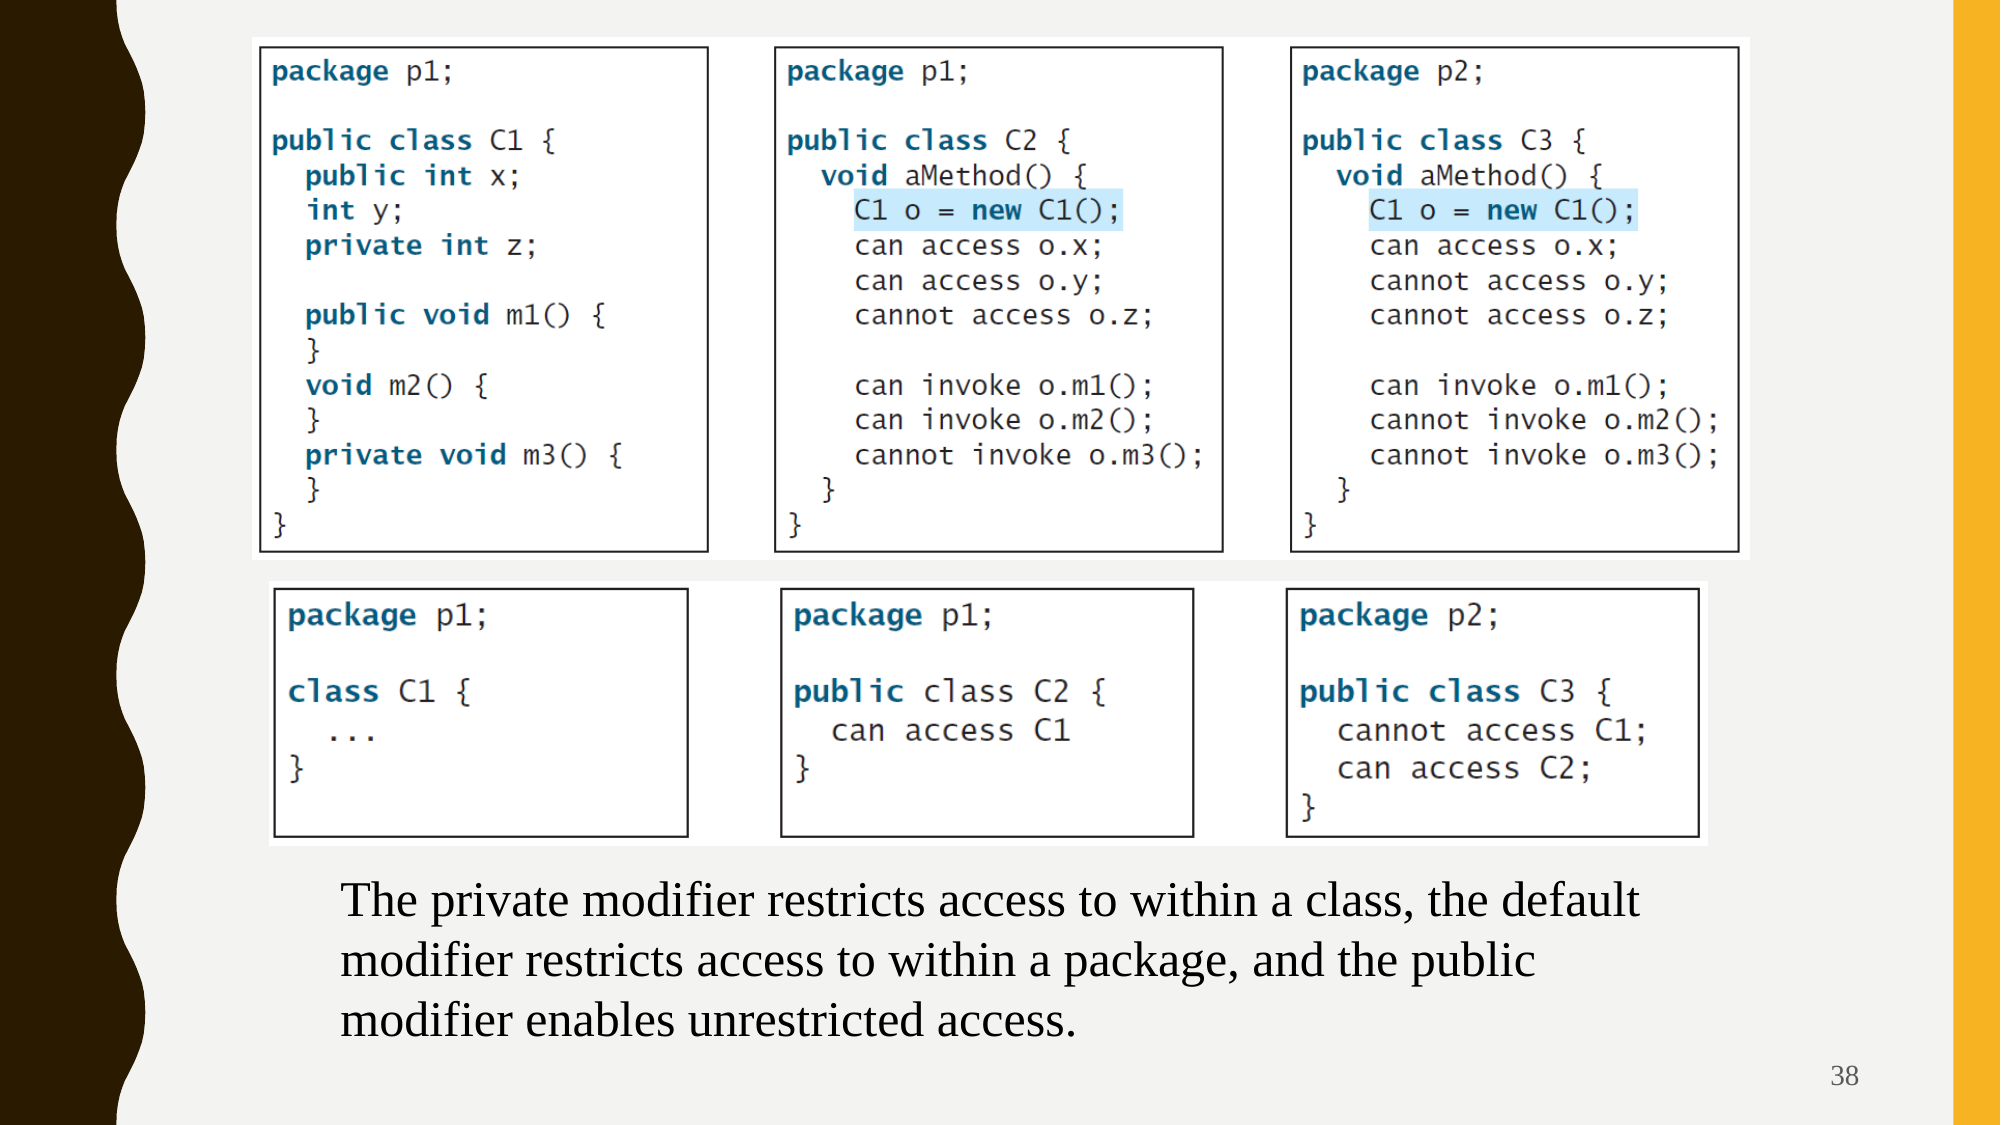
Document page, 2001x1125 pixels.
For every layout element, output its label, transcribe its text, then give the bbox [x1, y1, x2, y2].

text_box The private modifier restricts access to within a class, the default modifier restricts access to within a package, and the public modifier enables unrestricted access. [325, 858, 1707, 1054]
picture [269, 581, 1708, 846]
picture [252, 37, 1750, 560]
slide_number 38 [1412, 1045, 1875, 1103]
text_box [1750, 407, 2000, 484]
text_box [1750, 341, 2000, 407]
